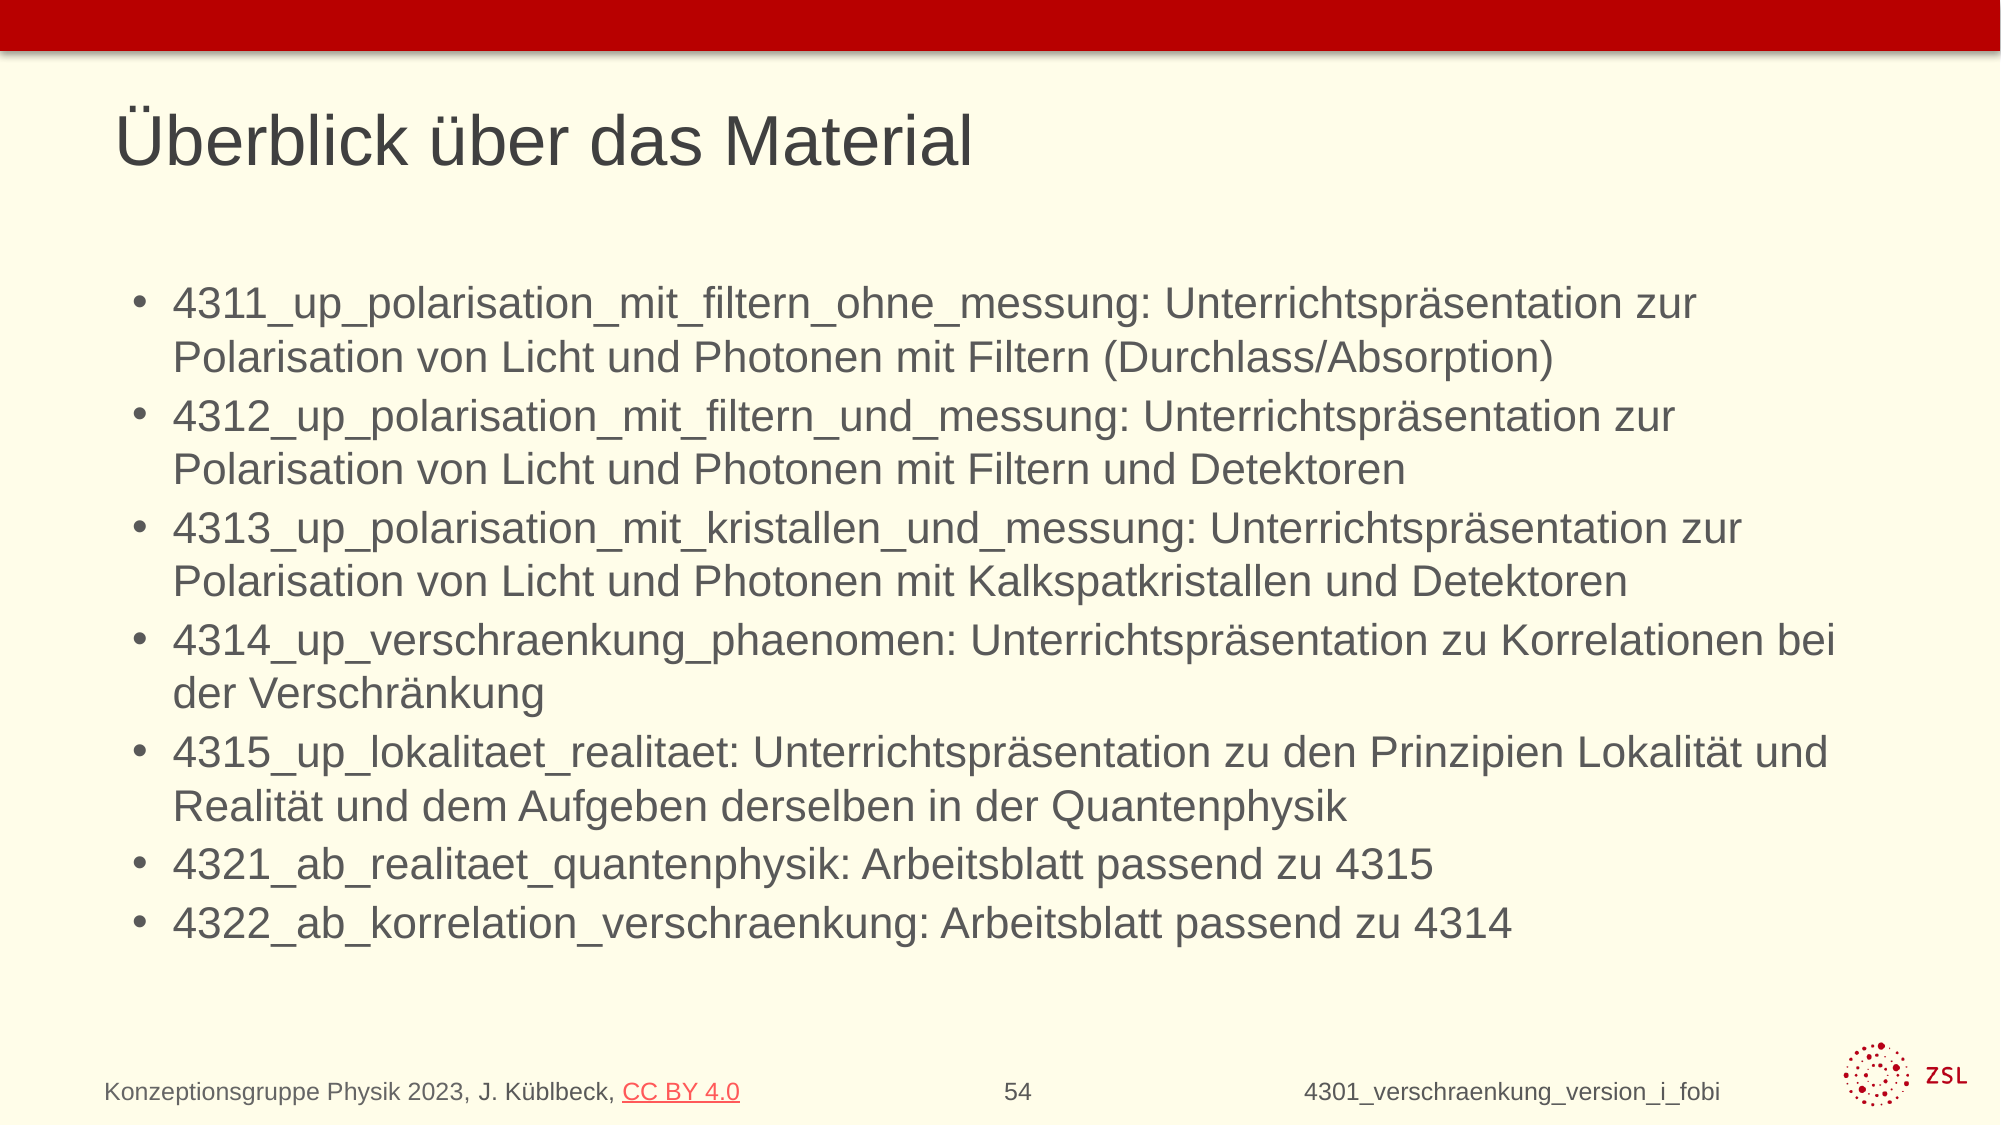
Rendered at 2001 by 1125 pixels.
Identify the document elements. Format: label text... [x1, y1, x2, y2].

title Überblick über das Material [99, 90, 1900, 185]
picture [1842, 1041, 1968, 1107]
list 4311_up_polarisation_mit_filtern_ohne_messung: Unterrichtspräsentation zur Polarisation von Licht und Photonen mit Filtern (Durchlass/Absorption) 4312_up_polarisation_mit_filtern_und_messung: Unterrichtspräsentation zur Polarisation von Licht und Photonen mit Filtern und Detektoren 4313_up_polarisation_mit_kristallen_und_messung: Unterrichtspräsentation zur Polarisation von Licht und Photonen mit Kalkspatkristallen und Detektoren 4314_up_verschraenkung_phaenomen: Unterrichtspräsentation zu Korrelationen bei der Verschränkung 4315_up_lokalitaet_realitaet: Unterrichtspräsentation zu den Prinzipien Lokalität und Realität und dem Aufgeben derselben in der Quantenphysik 4321_ab_realitaet_quantenphysik: Arbeitsblatt passend zu 4315 4322_ab_korrelation_verschraenkung: Arbeitsblatt passend zu 4314 [99, 267, 1900, 1012]
